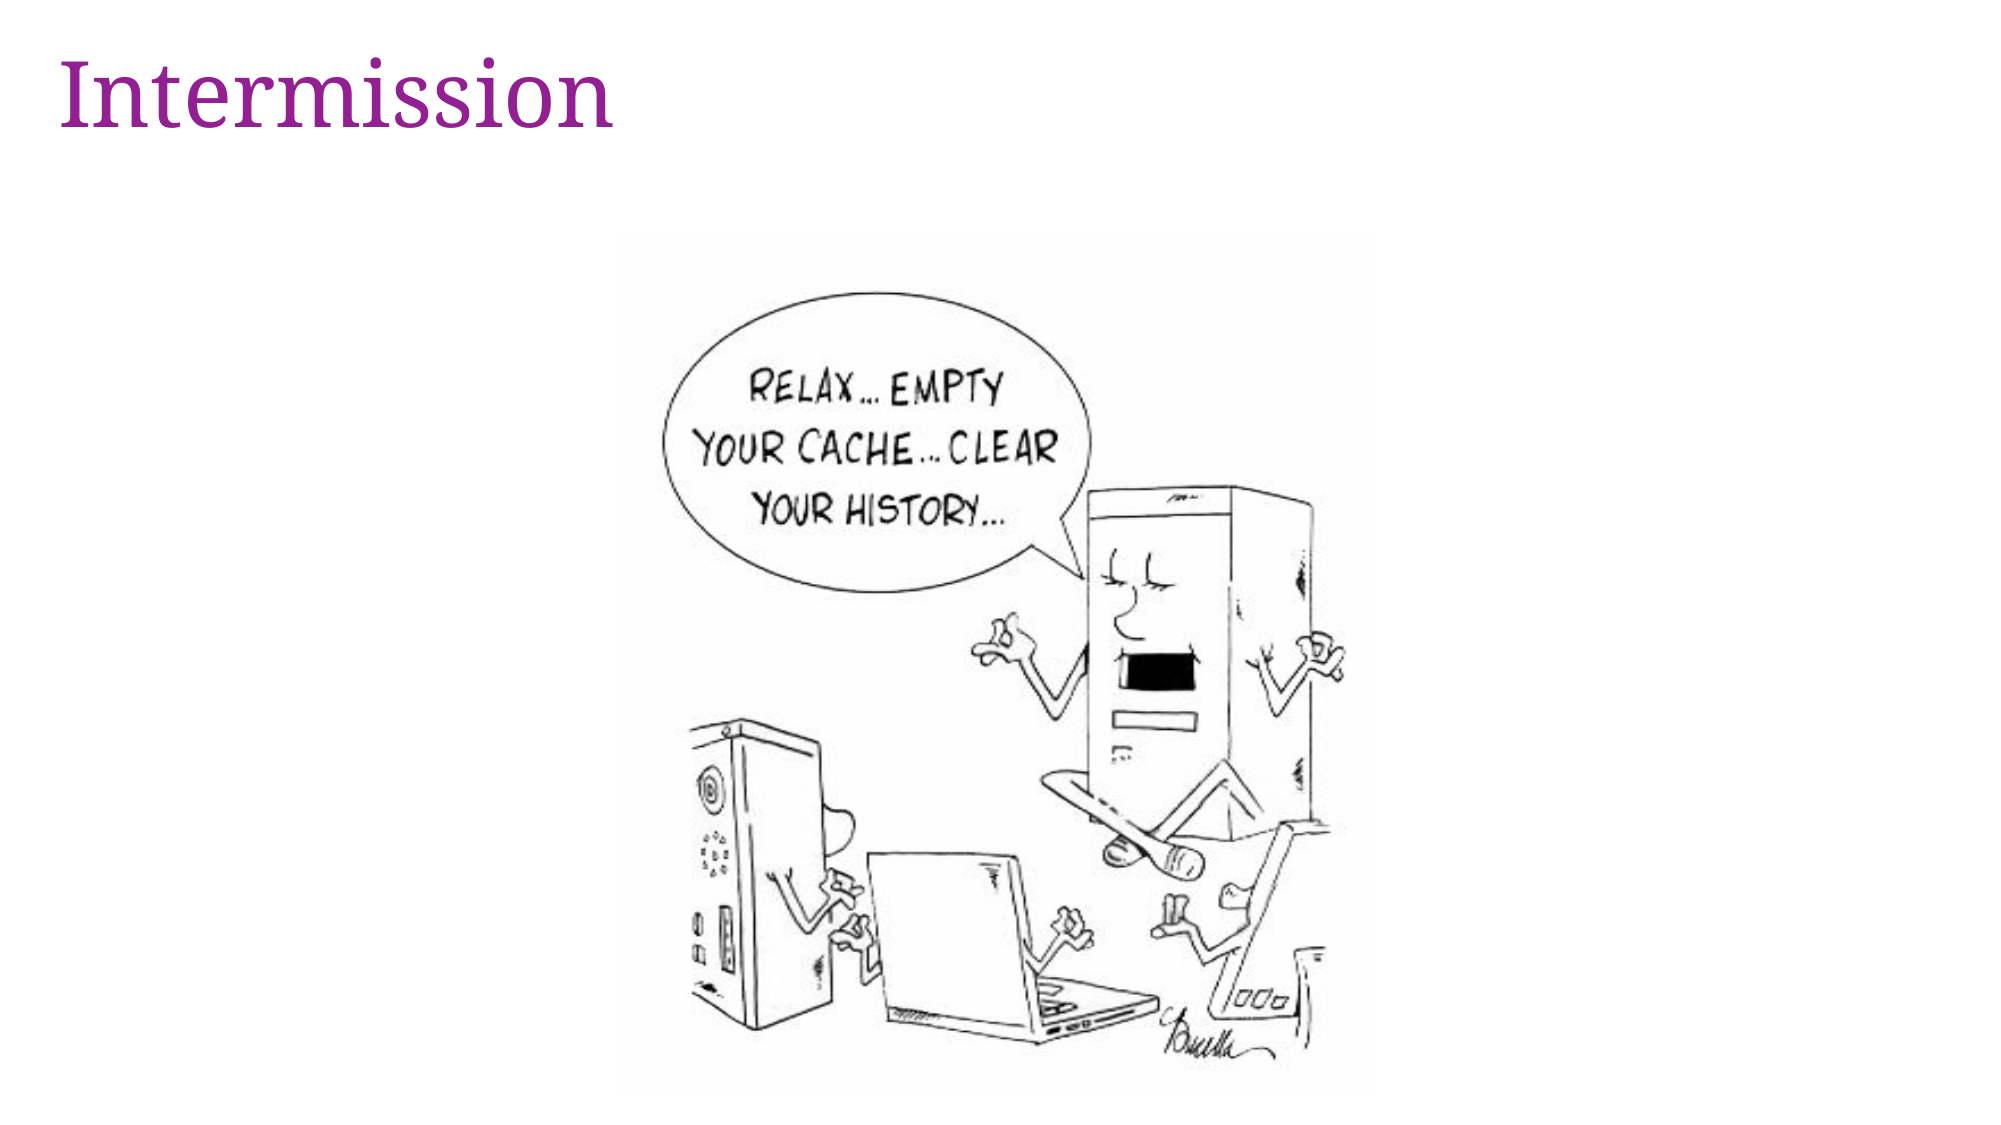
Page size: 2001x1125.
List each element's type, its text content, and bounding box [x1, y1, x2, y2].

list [620, 233, 1376, 1091]
title Intermission [43, 25, 1953, 171]
